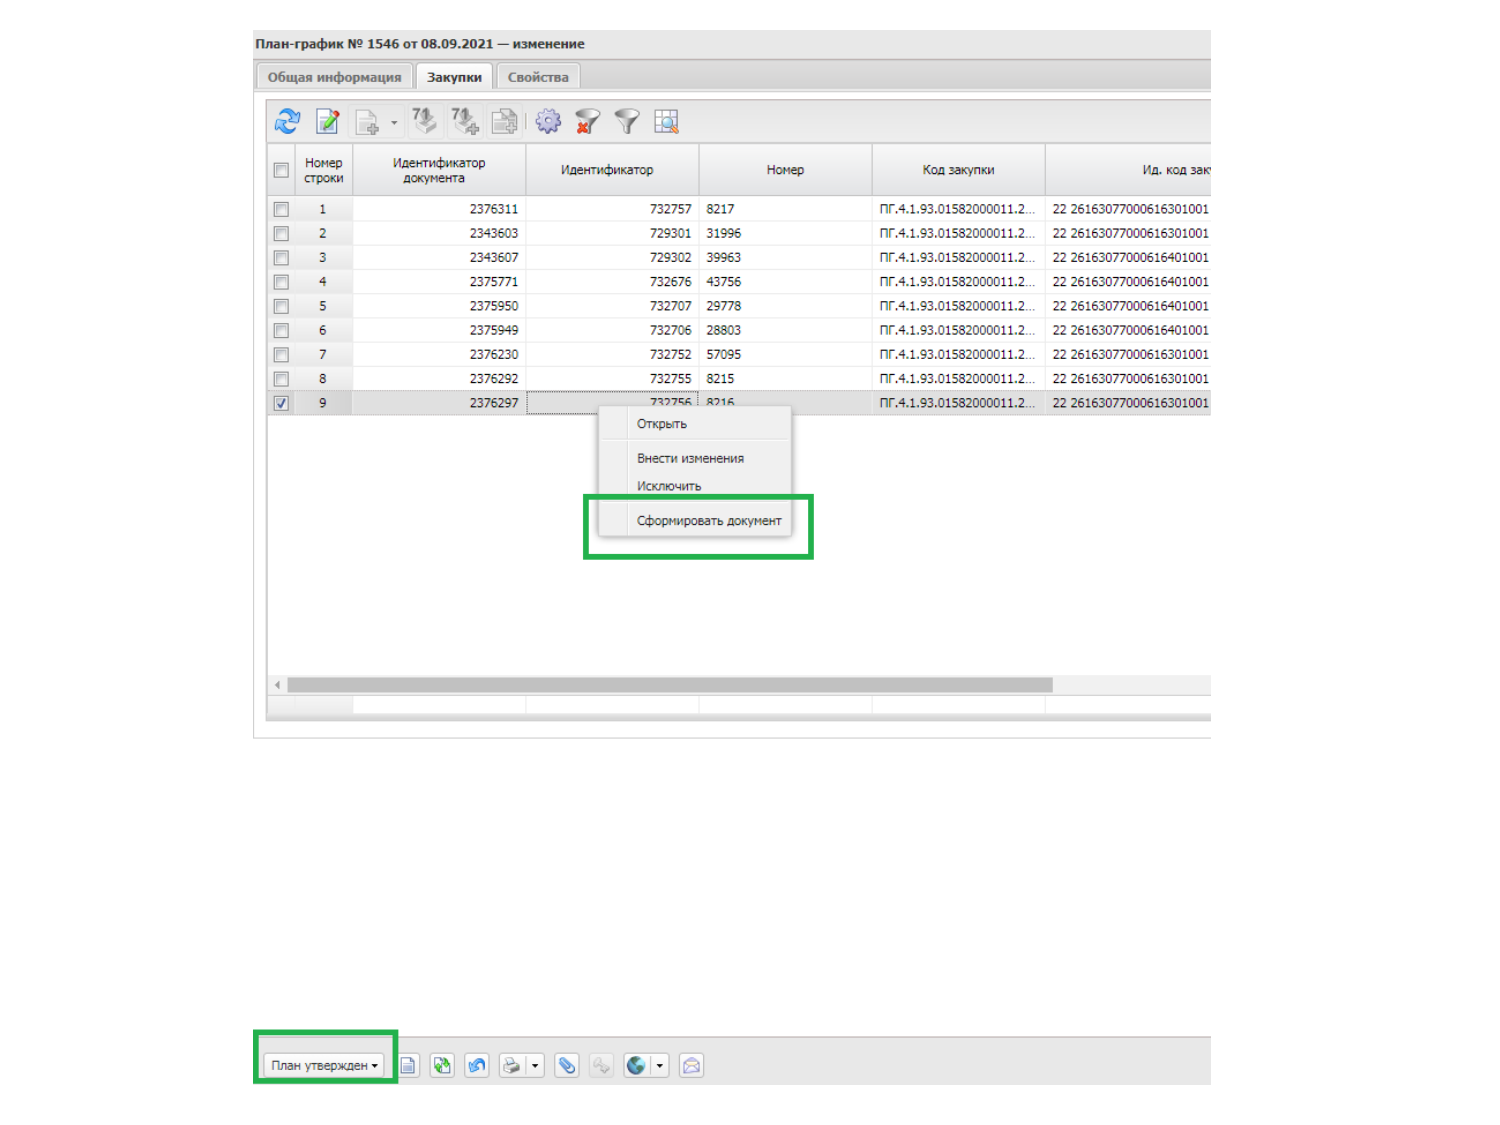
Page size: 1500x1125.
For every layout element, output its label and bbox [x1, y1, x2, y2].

list [253, 30, 1211, 1085]
